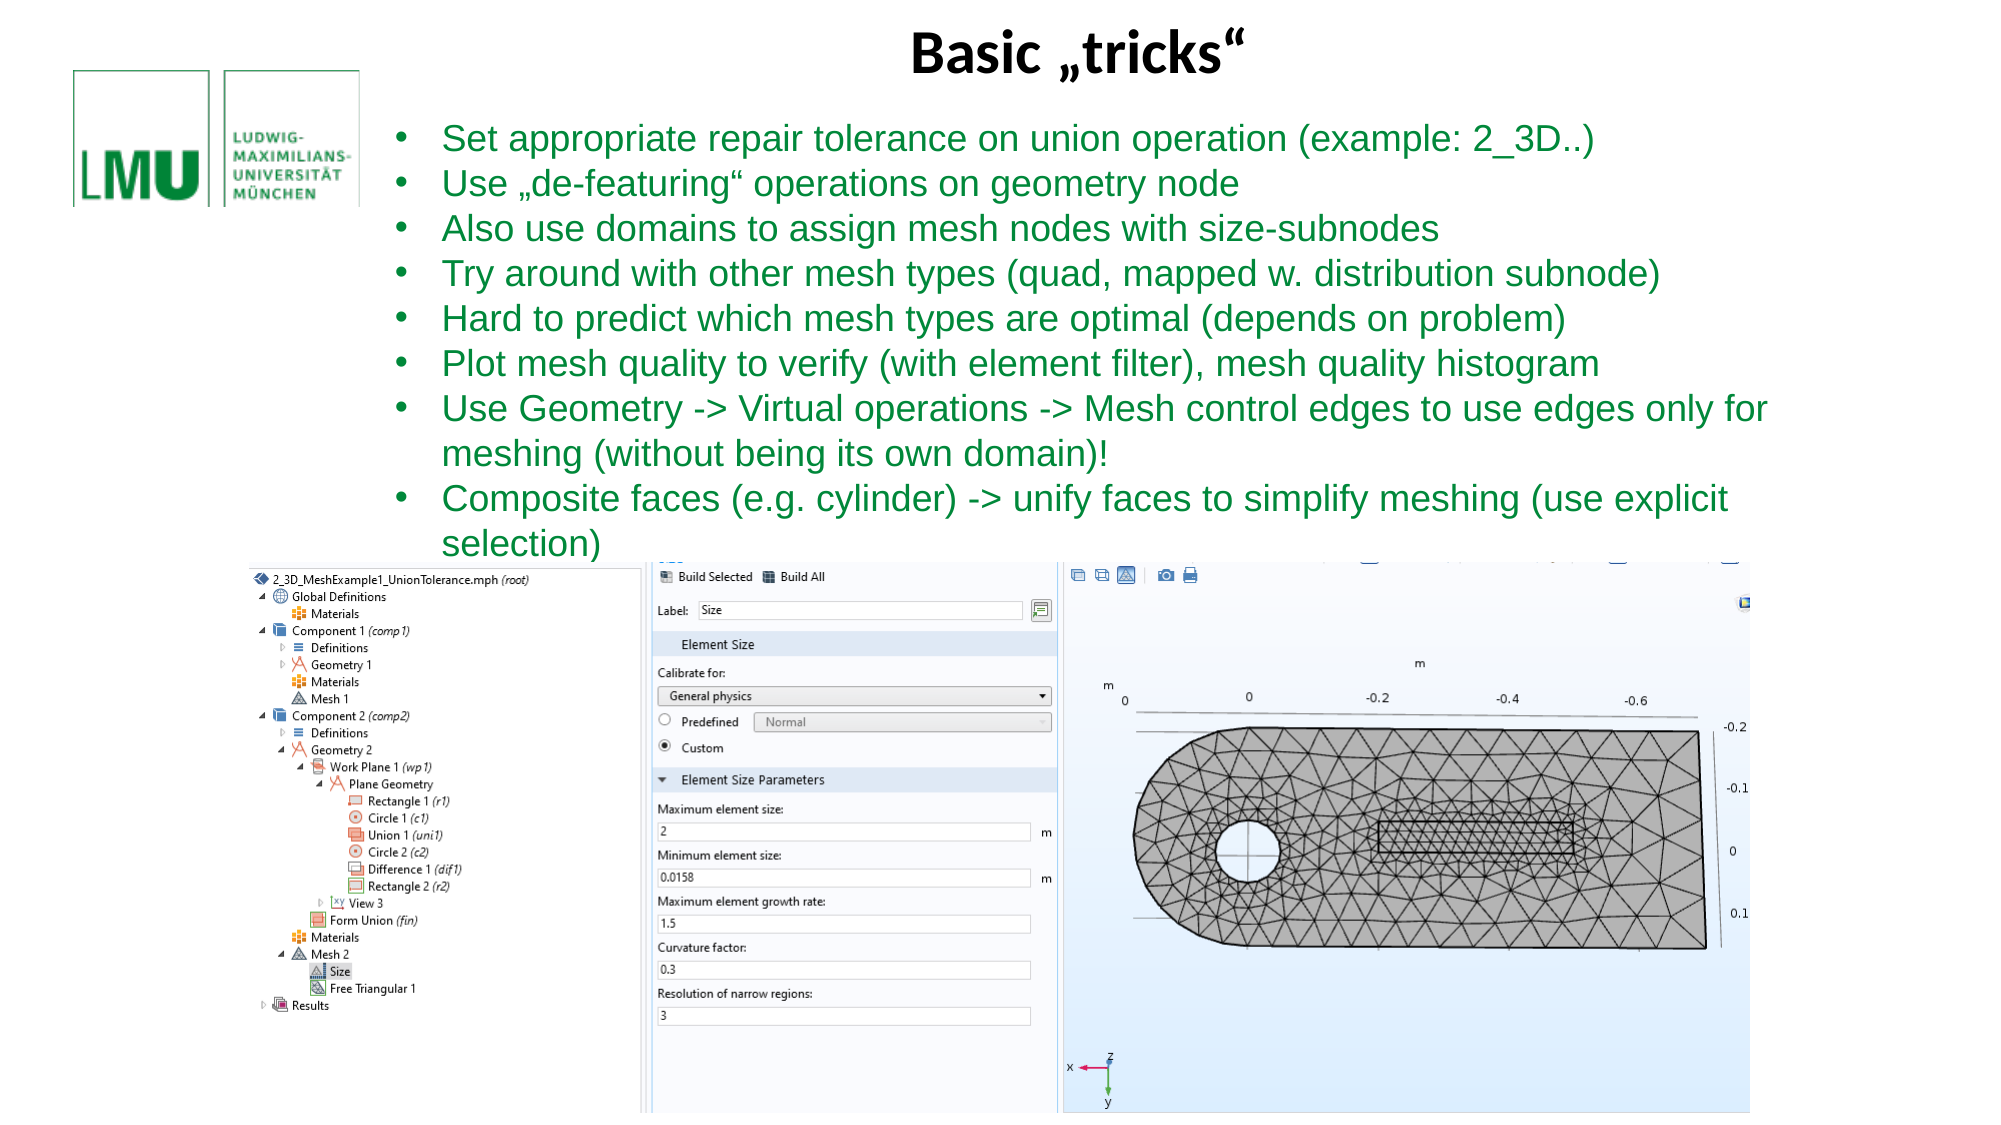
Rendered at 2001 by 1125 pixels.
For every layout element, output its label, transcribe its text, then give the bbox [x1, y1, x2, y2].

text_box Set appropriate repair tolerance on union operation (example: 2_3D..) Use „de-featuring“ operations on geometry node Also use domains to assign mesh nodes with size-subnodes Try around with other mesh types (quad, mapped w. distribution subnode) Hard to predict which mesh types are optimal (depends on problem) Plot mesh quality to verify (with element filter), mesh quality histogram Use Geometry -> Virtual operations -> Mesh control edges to use edges only for meshing (without being its own domain)! Composite faces (e.g. cylinder) -> unify faces to simplify meshing (use explicit selection) [380, 106, 1818, 572]
picture [249, 562, 1750, 1113]
text_box Basic „tricks“ [329, 3, 1830, 94]
